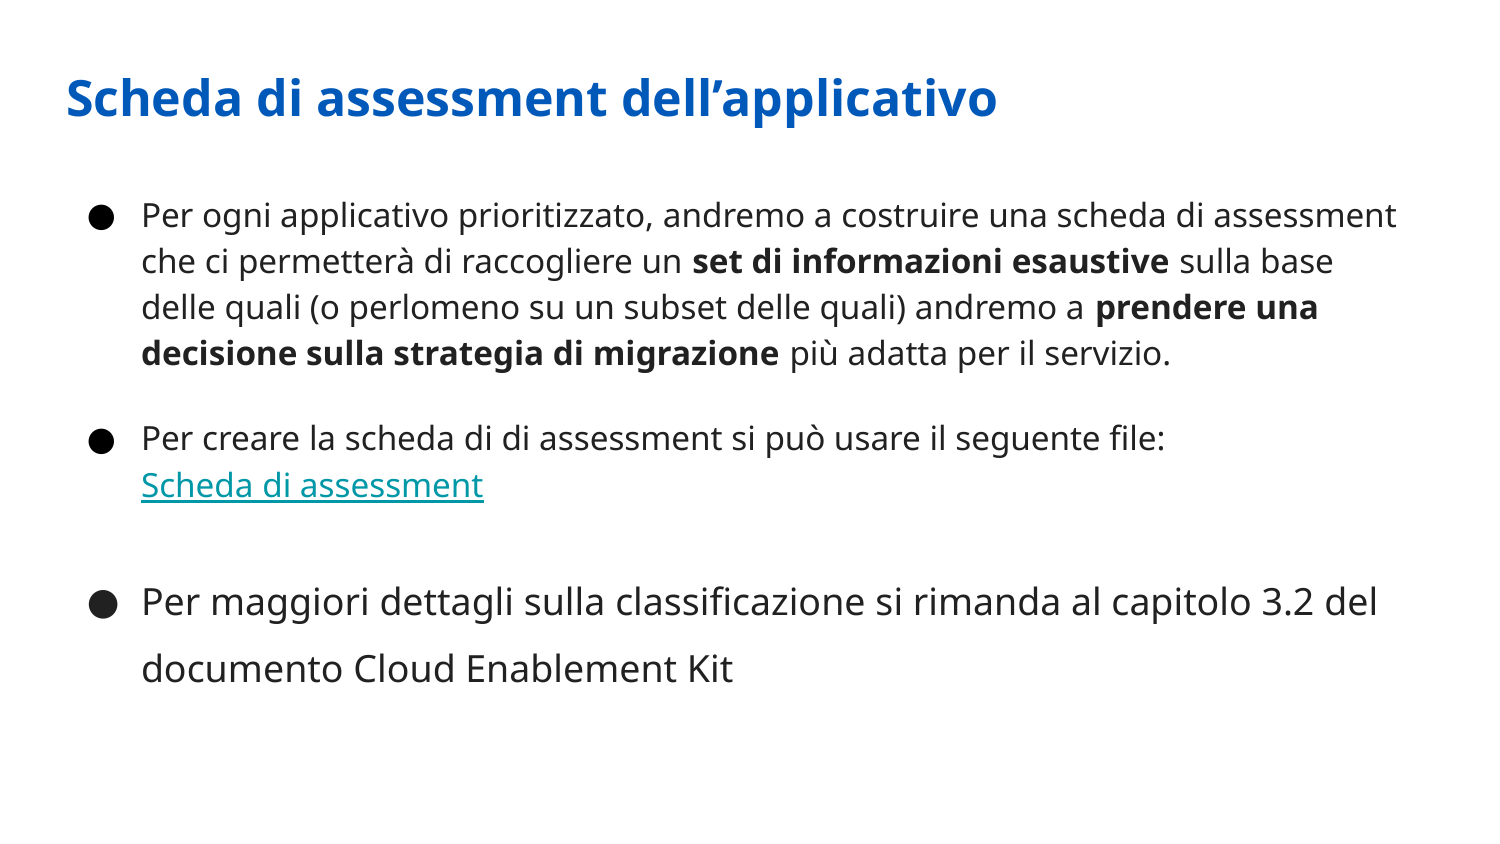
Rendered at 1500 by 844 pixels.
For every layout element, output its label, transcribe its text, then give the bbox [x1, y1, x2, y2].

text_box Per ogni applicativo prioritizzato, andremo a costruire una scheda di assessment che ci permetterà di raccogliere un set di informazioni esaustive sulla base delle quali (o perlomeno su un subset delle quali) andremo a prendere una decisione sulla strategia di migrazione più adatta per il servizio. Per creare la scheda di di assessment si può usare il seguente file: Scheda di assessment Per maggiori dettagli sulla classificazione si rimanda al capitolo 3.2 del documento Cloud Enablement Kit [51, 173, 1426, 736]
title Scheda di assessment dell’applicativo [51, 51, 1449, 146]
